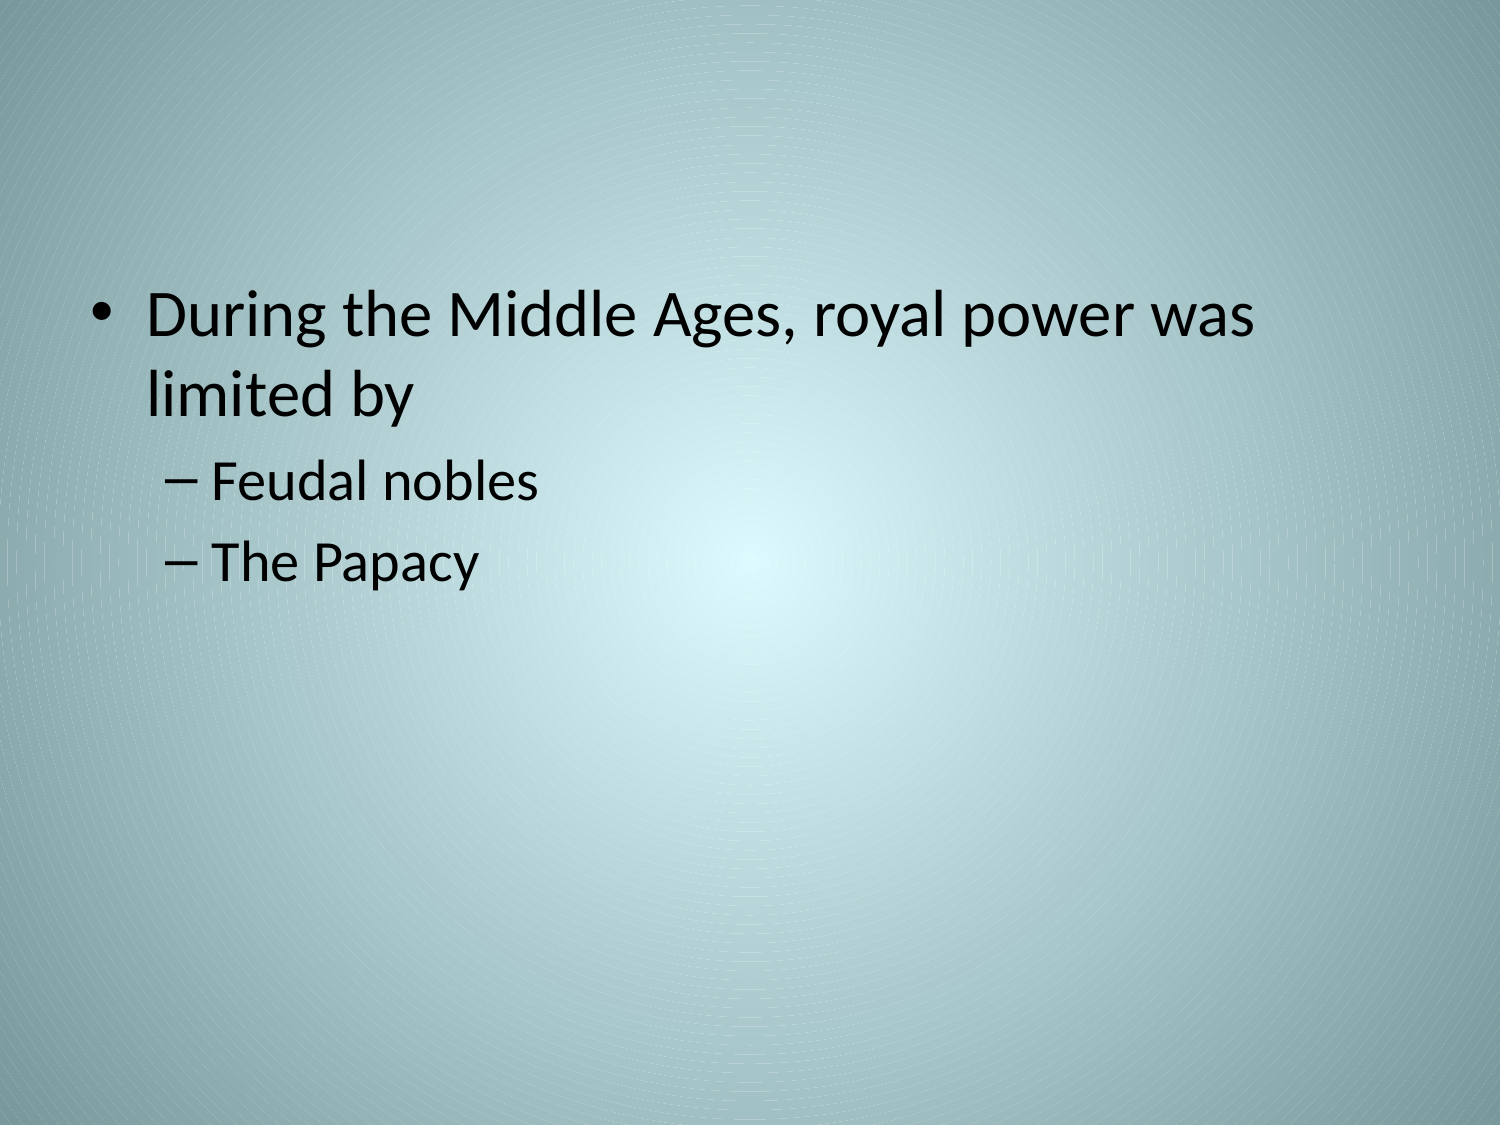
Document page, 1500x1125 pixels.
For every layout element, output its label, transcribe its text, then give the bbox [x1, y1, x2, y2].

list During the Middle Ages, royal power was limited by Feudal nobles The Papacy [75, 262, 1425, 1005]
